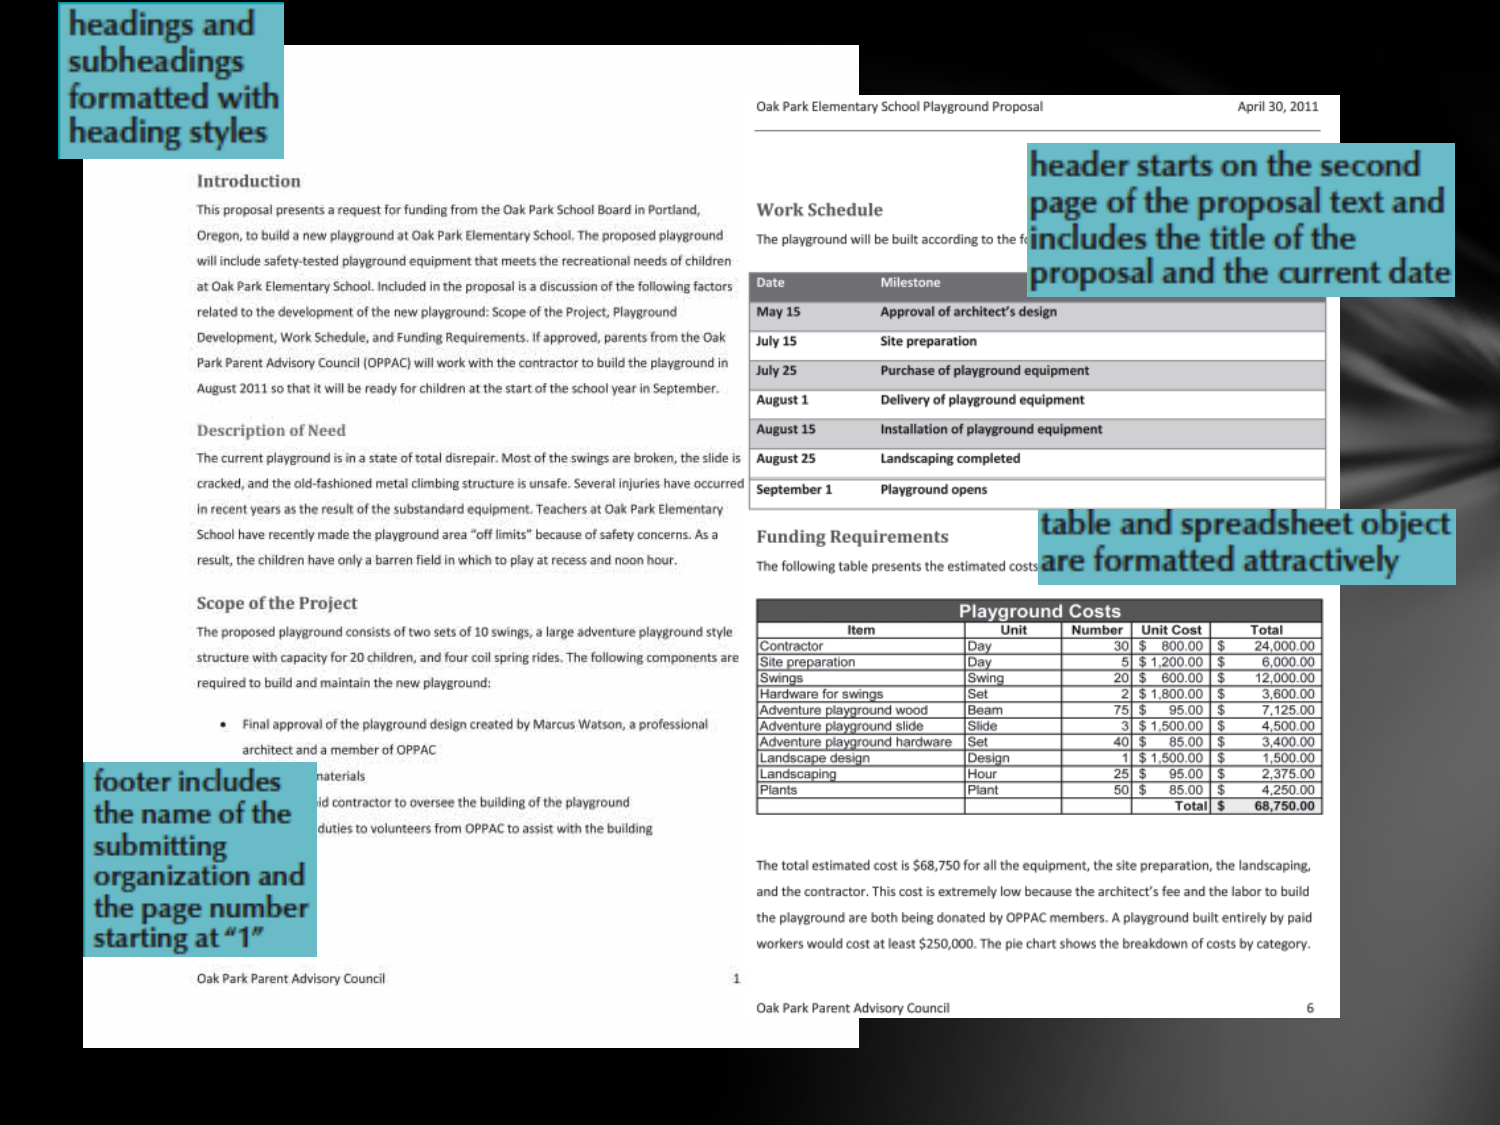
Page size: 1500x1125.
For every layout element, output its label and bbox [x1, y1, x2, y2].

picture [57, 2, 1456, 1049]
